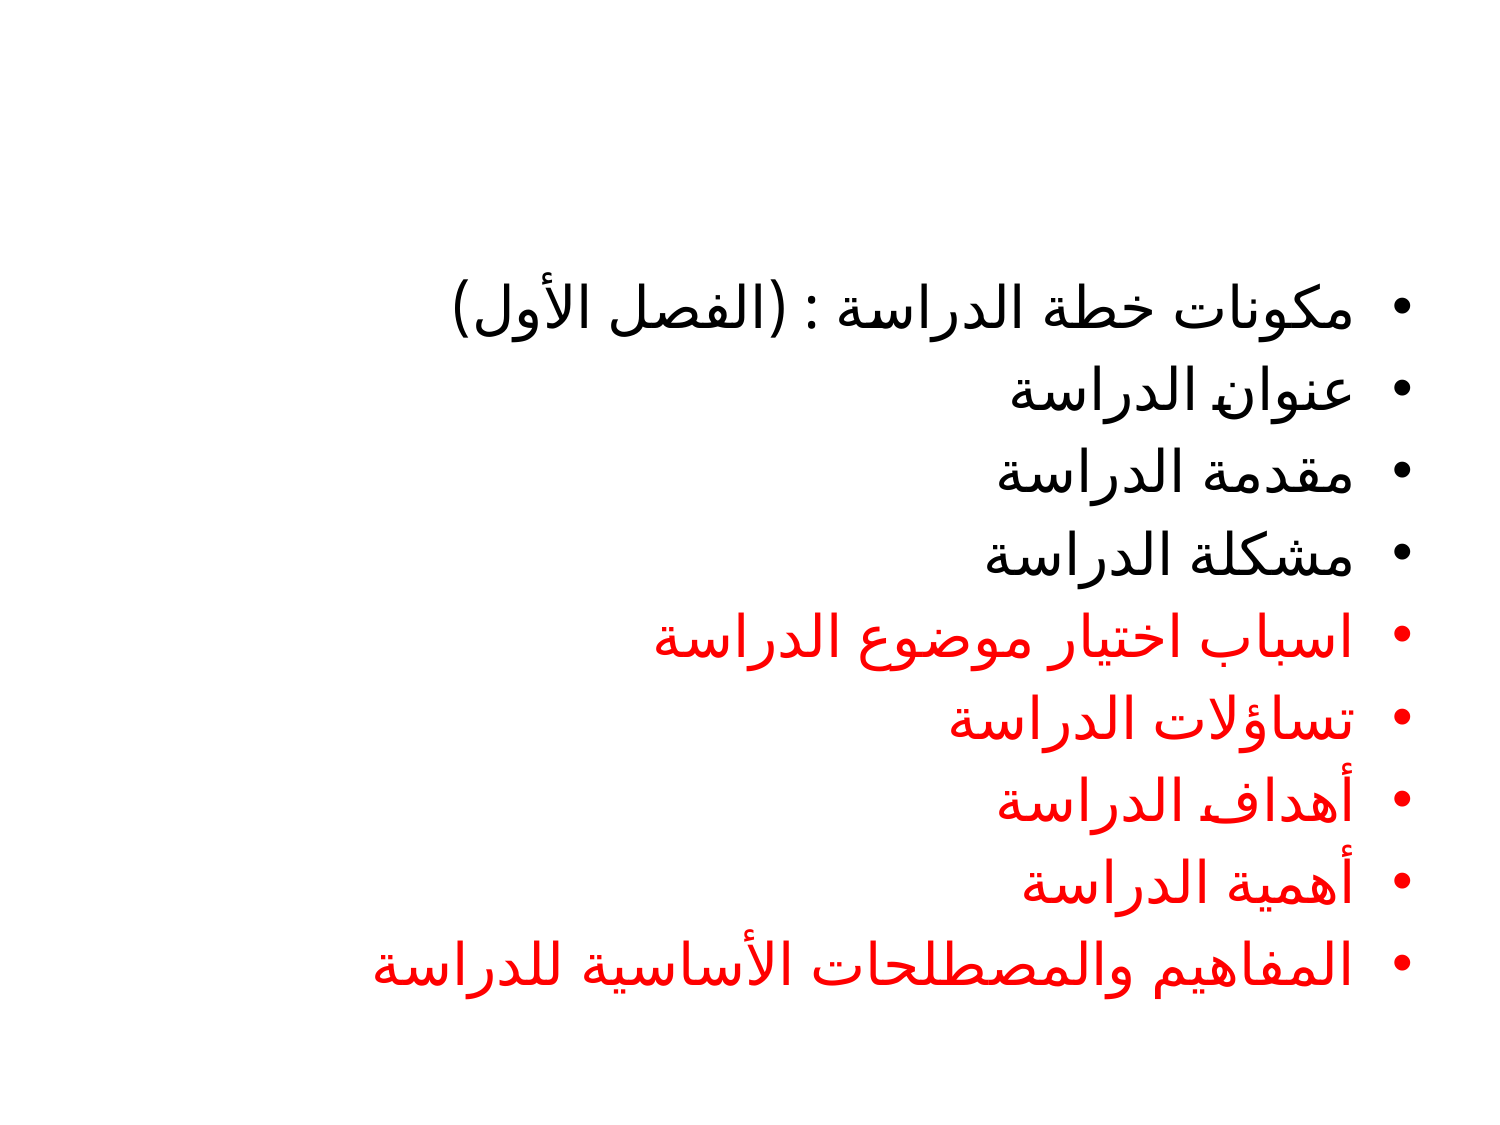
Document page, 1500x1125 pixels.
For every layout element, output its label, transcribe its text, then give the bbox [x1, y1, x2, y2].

list مكونات خطة الدراسة : (الفصل الأول) عنوان الدراسة مقدمة الدراسة مشكلة الدراسة اسباب اختيار موضوع الدراسة تساؤلات الدراسة أهداف الدراسة أهمية الدراسة المفاهيم والمصطلحات الأساسية للدراسة [75, 262, 1425, 1005]
